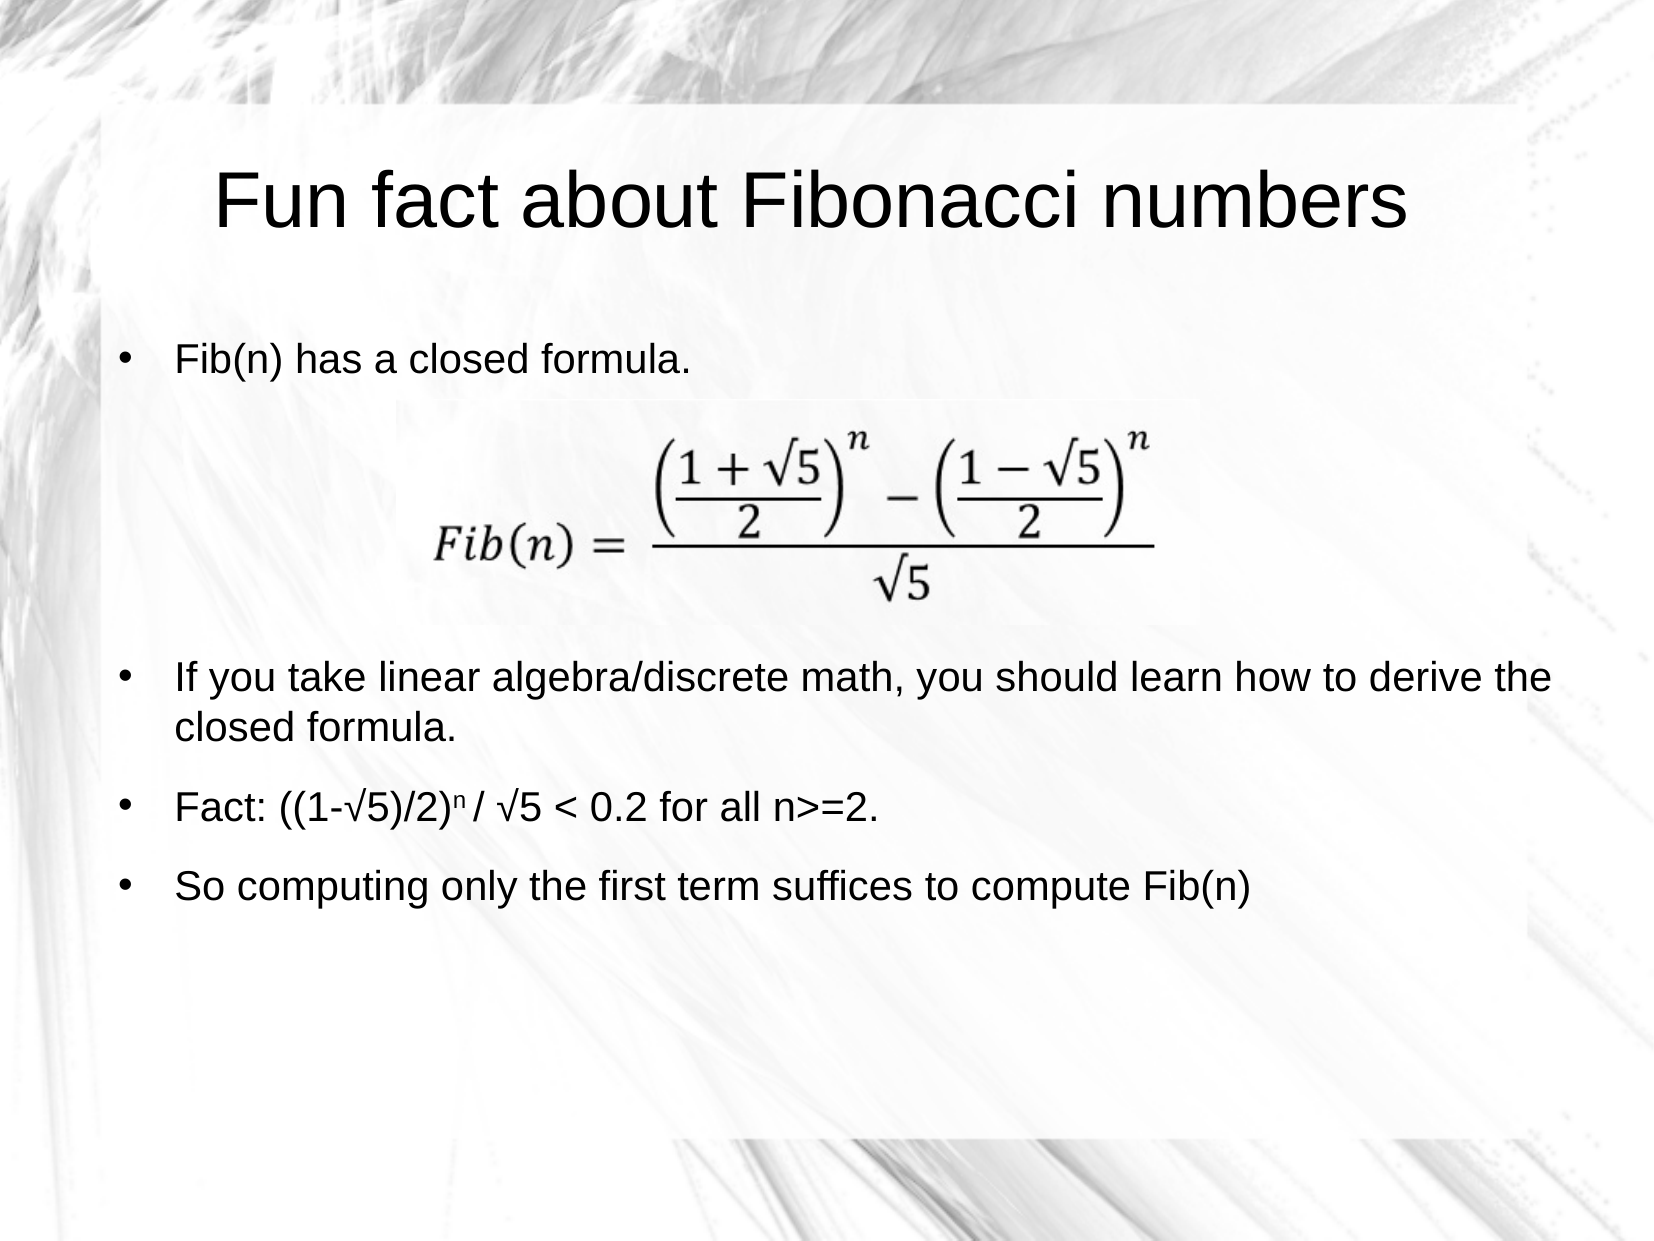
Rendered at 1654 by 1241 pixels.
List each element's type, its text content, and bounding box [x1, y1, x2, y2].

list Fib(n) has a closed formula. If you take linear algebra/discrete math, you should learn how to derive the closed formula. Fact: ((1-√5)/2)n / √5 < 0.2 for all n>=2. So computing only the first term suffices to compute Fib(n) [118, 332, 1571, 1121]
picture [0, 0, 1654, 1241]
title Fun fact about Fibonacci numbers [118, 93, 1506, 299]
